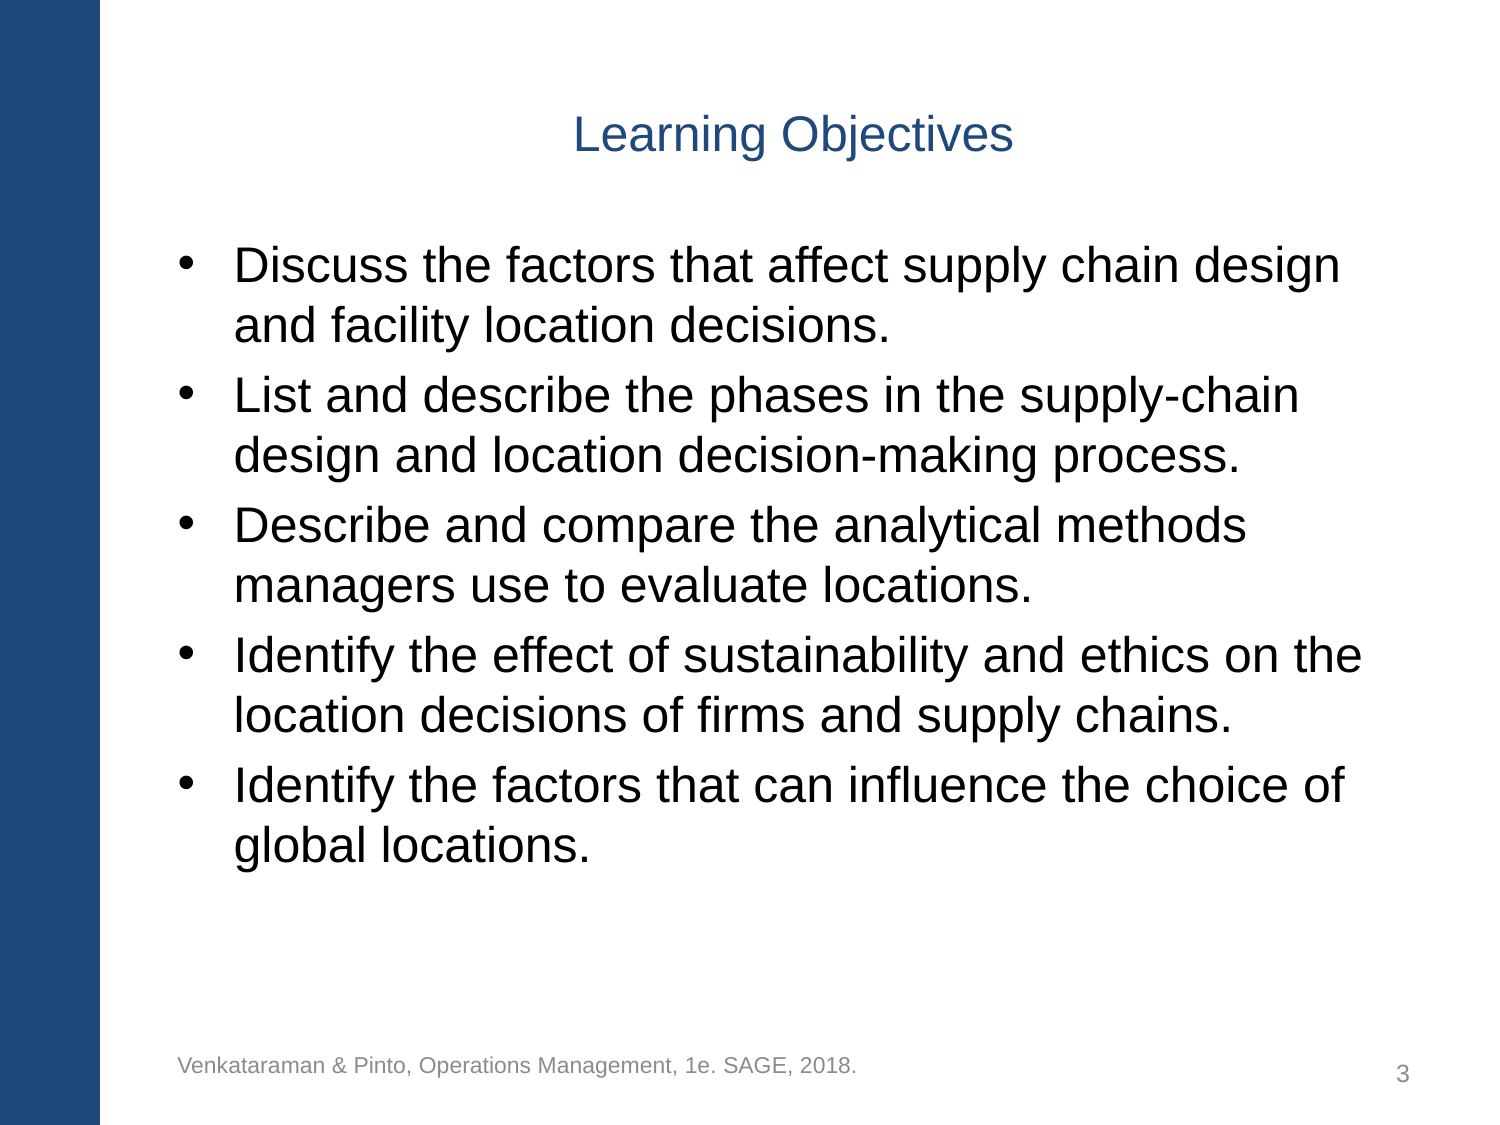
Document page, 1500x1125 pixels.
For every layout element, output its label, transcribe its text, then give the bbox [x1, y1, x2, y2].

title Learning Objectives [162, 37, 1425, 224]
list Discuss the factors that affect supply chain design and facility location decisions. List and describe the phases in the supply-chain design and location decision-making process. Describe and compare the analytical methods managers use to evaluate locations. Identify the effect of sustainability and ethics on the location decisions of firms and supply chains. Identify the factors that can influence the choice of global locations. [162, 224, 1425, 1013]
slide_number 3 [1350, 1042, 1425, 1103]
footer Venkataraman & Pinto, Operations Management, 1e. SAGE, 2018. [162, 1042, 1313, 1103]
